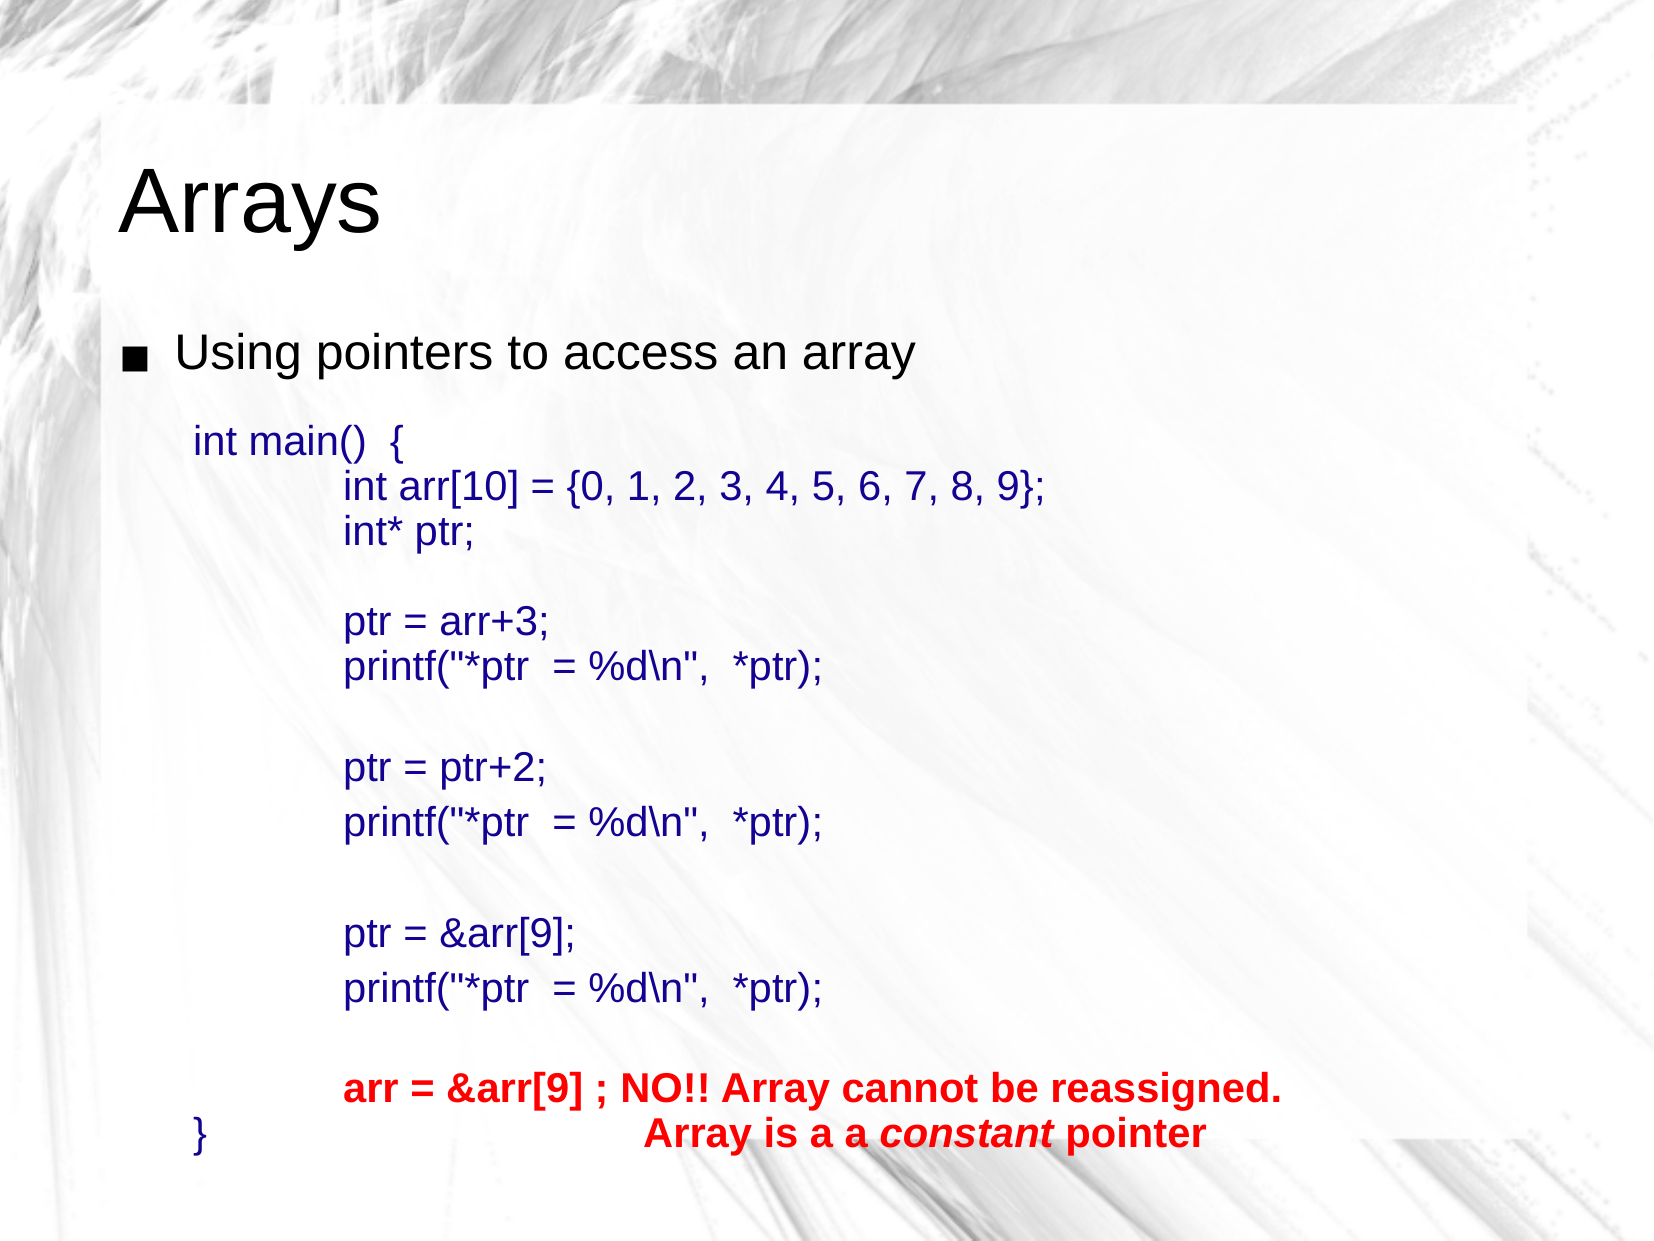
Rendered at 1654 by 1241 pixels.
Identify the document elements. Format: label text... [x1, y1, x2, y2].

title Arrays [118, 93, 1506, 299]
picture [0, 0, 1654, 1241]
list Using pointers to access an array int main() { int arr[10] = {0, 1, 2, 3, 4, 5, 6, 7, 8, 9}; int* ptr; ptr = arr+3; printf("*ptr = %d\n", *ptr); ptr = ptr+2; printf("*ptr = %d\n", *ptr); ptr = &arr[9]; printf("*ptr = %d\n", *ptr); arr = &arr[9] ; NO!! Array cannot be reassigned. } Array is a a constant pointer [118, 319, 1571, 1109]
